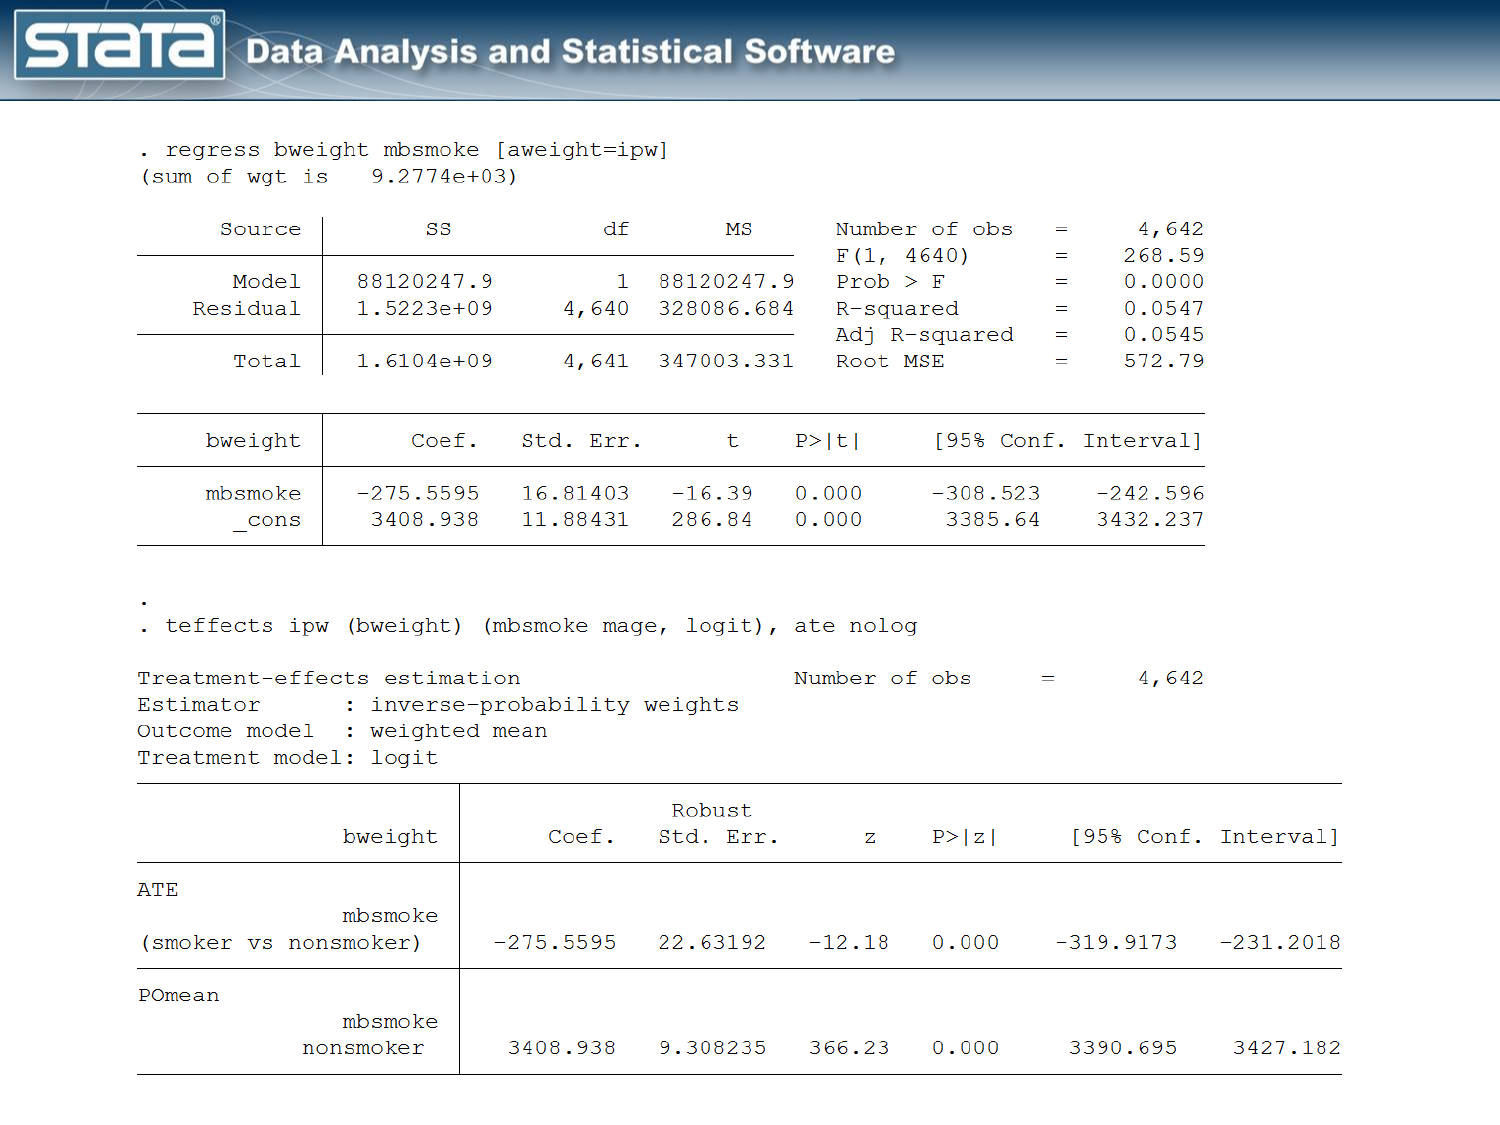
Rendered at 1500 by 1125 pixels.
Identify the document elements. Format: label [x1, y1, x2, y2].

list [133, 137, 1366, 1088]
picture [0, 0, 1500, 102]
